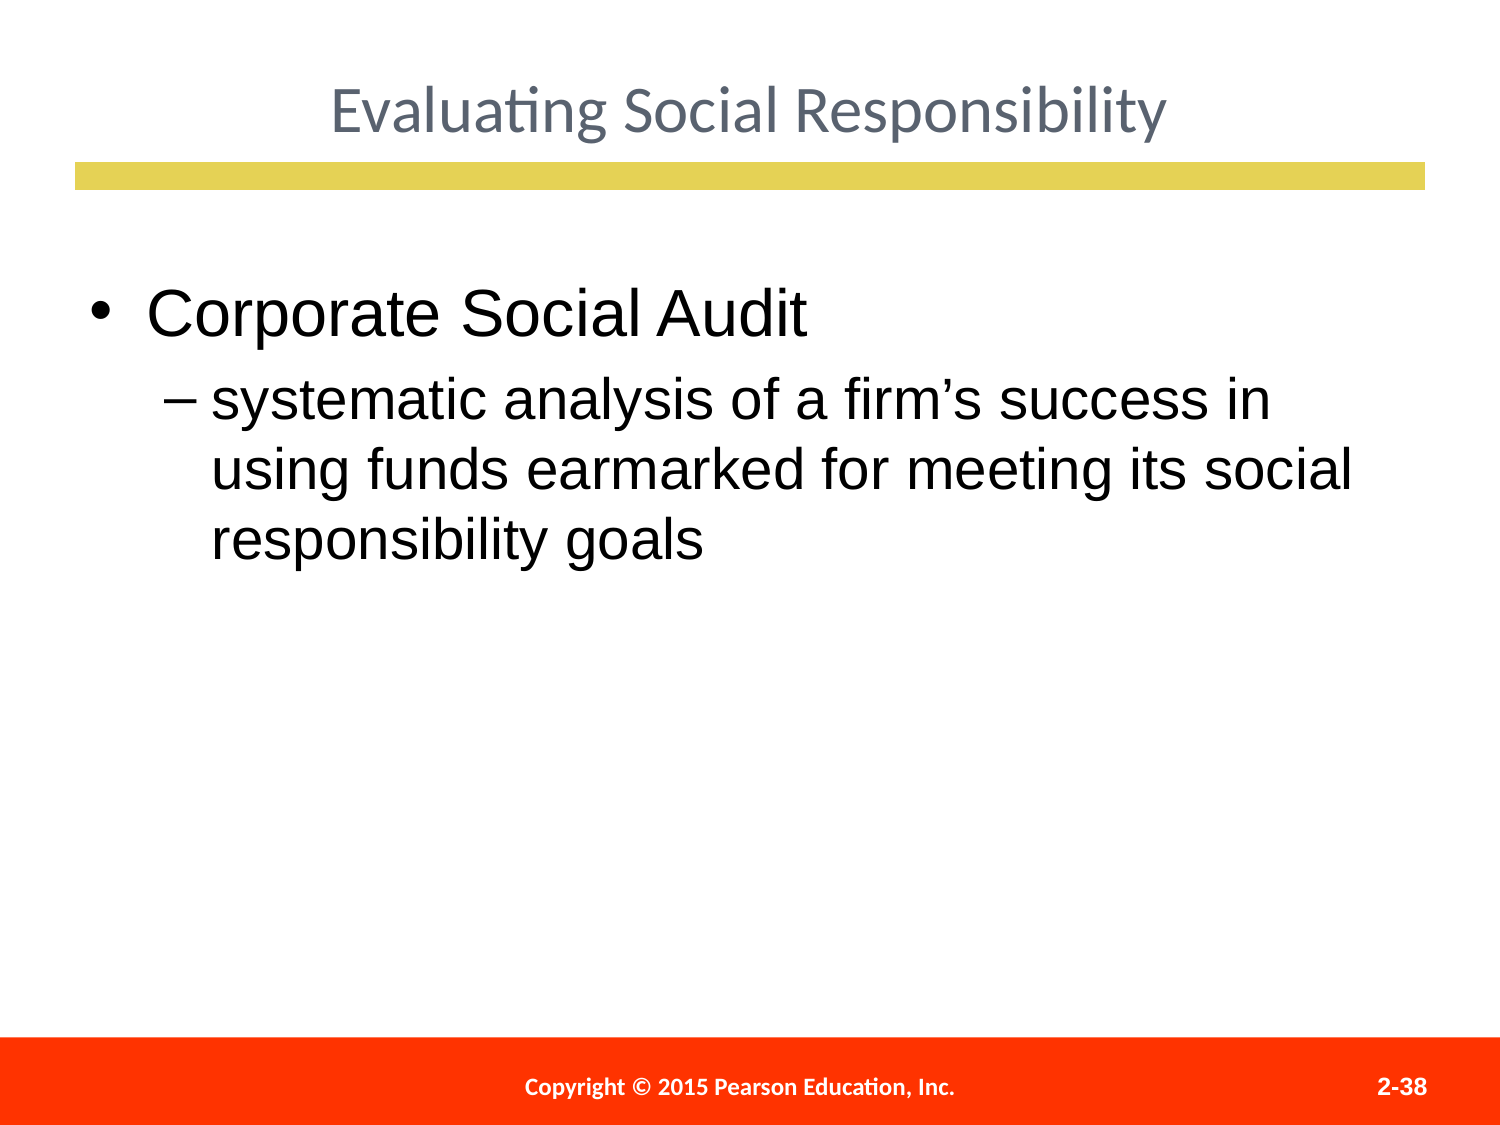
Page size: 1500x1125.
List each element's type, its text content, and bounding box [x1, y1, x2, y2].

title Evaluating Social Responsibility [74, 12, 1426, 201]
text_box Corporate Social Audit systematic analysis of a firm’s success in using funds earmarked for meeting its social responsibility goals [74, 262, 1425, 1005]
